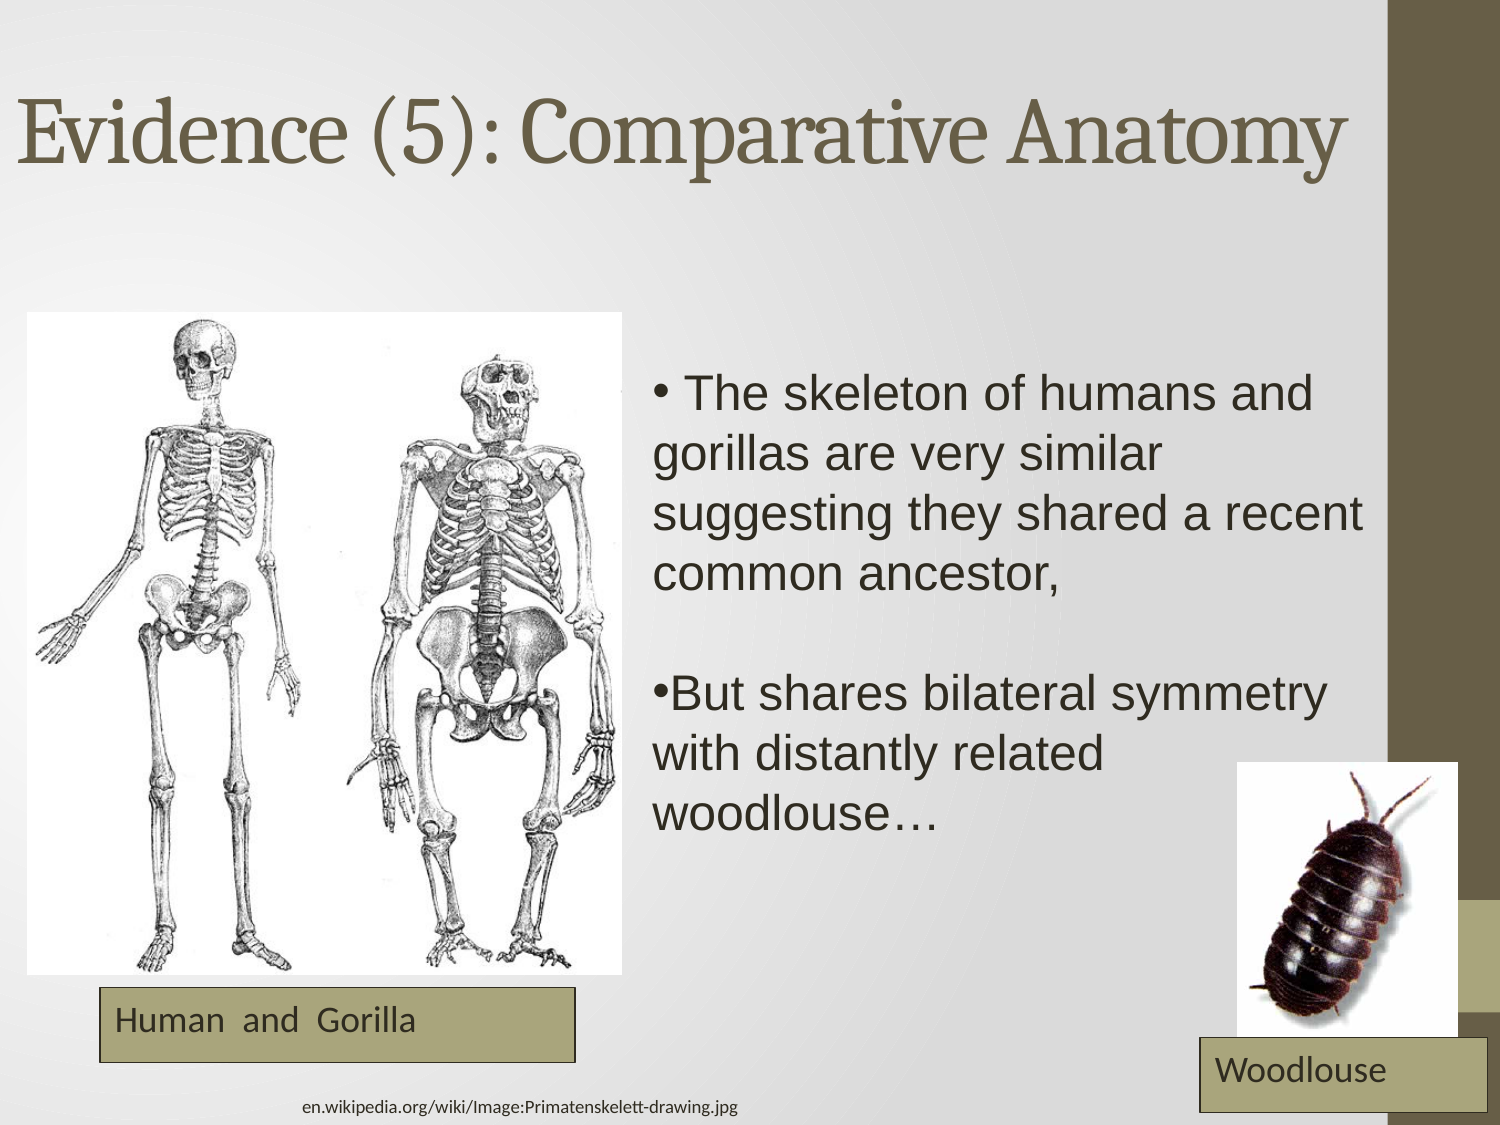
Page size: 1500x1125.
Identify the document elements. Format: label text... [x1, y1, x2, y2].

title Evidence (5): Comparative Anatomy [0, 30, 1500, 219]
picture [27, 311, 623, 976]
text_box Woodlouse [1199, 1037, 1488, 1113]
text_box The skeleton of humans and gorillas are very similar suggesting they shared a recent common ancestor, But shares bilateral symmetry with distantly related woodlouse… [637, 232, 1400, 908]
picture [1236, 761, 1458, 1041]
text_box en.wikipedia.org/wiki/Image:Primatenskelett-drawing.jpg [287, 1087, 1038, 1125]
text_box Human and Gorilla [99, 987, 575, 1063]
